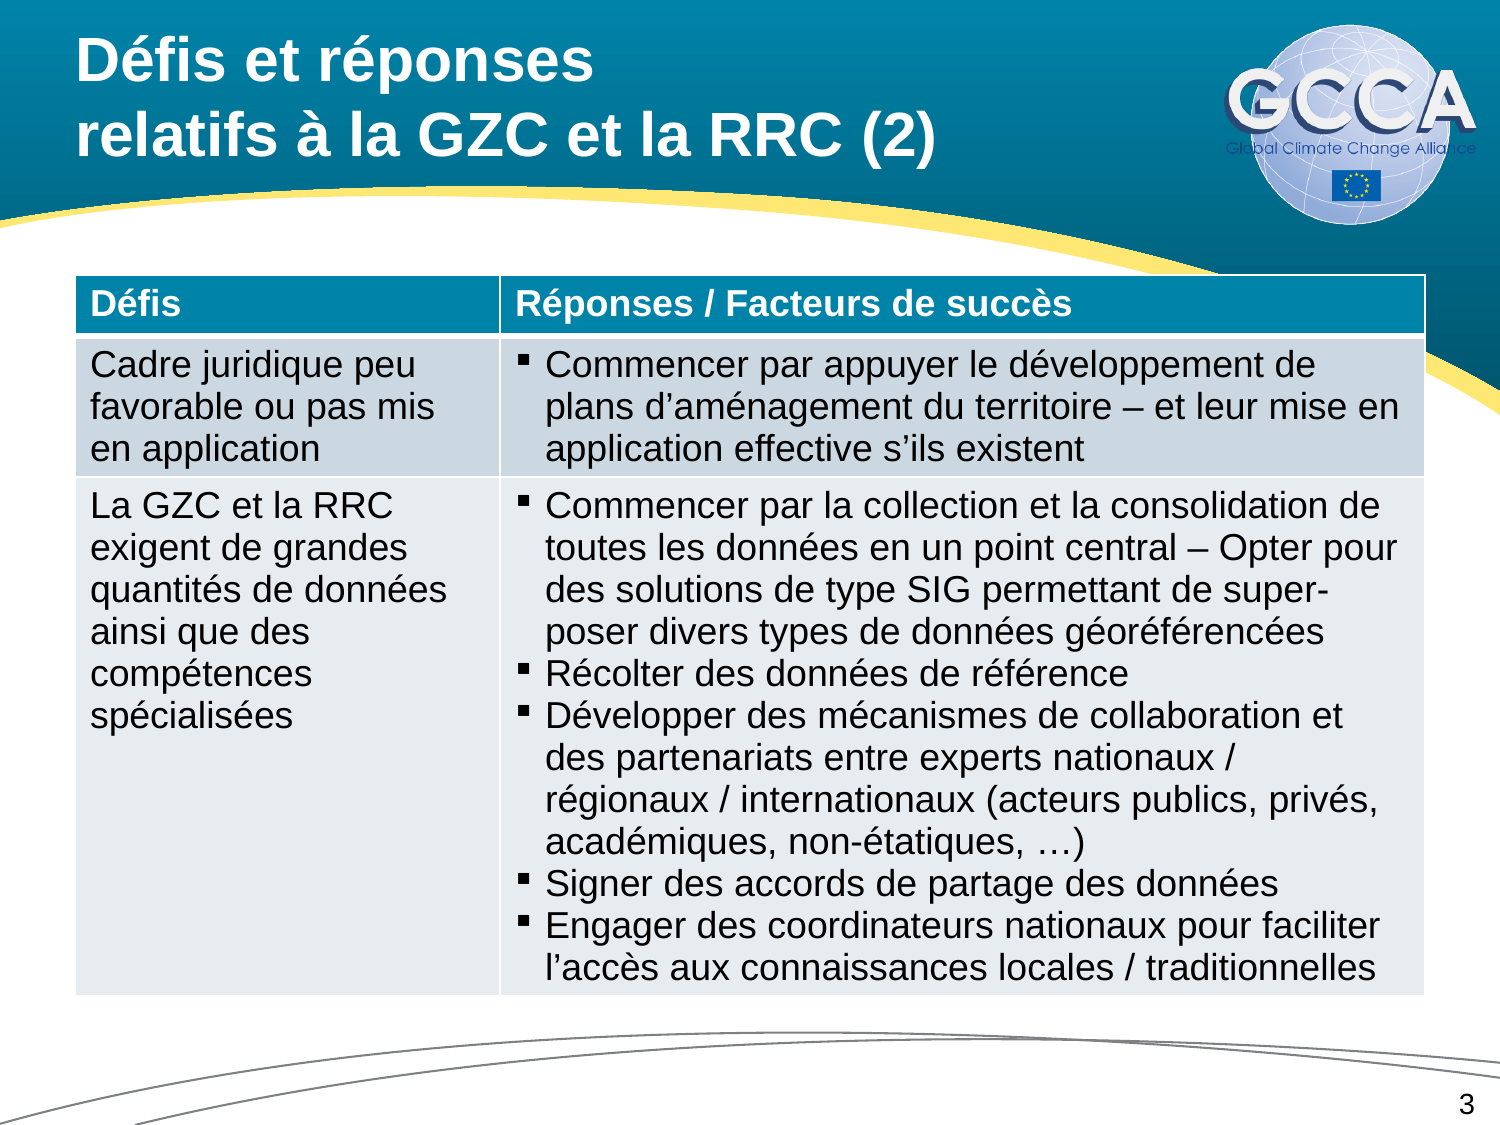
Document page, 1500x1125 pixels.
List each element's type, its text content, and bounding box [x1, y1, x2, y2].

table_header Défis [76, 276, 499, 333]
table_header Réponses / Facteurs de succès [501, 276, 1424, 333]
table_cell Commencer par appuyer le développement de plans d’aménagement du territoire – et leur mise en application effective s’ils existent [501, 339, 1424, 476]
table_cell Cadre juridique peu favorable ou pas mis en application [76, 339, 499, 476]
slide_number 3 [1124, 1084, 1476, 1113]
picture [1274, 188, 1426, 224]
table_cell Commencer par la collection et la consolidation de toutes les données en un point central – Opter pour des solutions de type SIG permettant de super-poser divers types de données géoréférencées Récolter des données de référence Développer des mécanismes de collaboration et des partenariats entre experts nationaux / régionaux / internationaux (acteurs publics, privés, académiques, non-étatiques, …) Signer des accords de partage des données Engager des coordinateurs nationaux pour faciliter l’accès aux connaissances locales / traditionnelles [501, 478, 1424, 995]
title Défis et réponses relatifs à la GZC et la RRC (2) [74, 0, 1476, 188]
table_cell La GZC et la RRC exigent de grandes quantités de données ainsi que des compétences spécialisées [76, 478, 499, 995]
